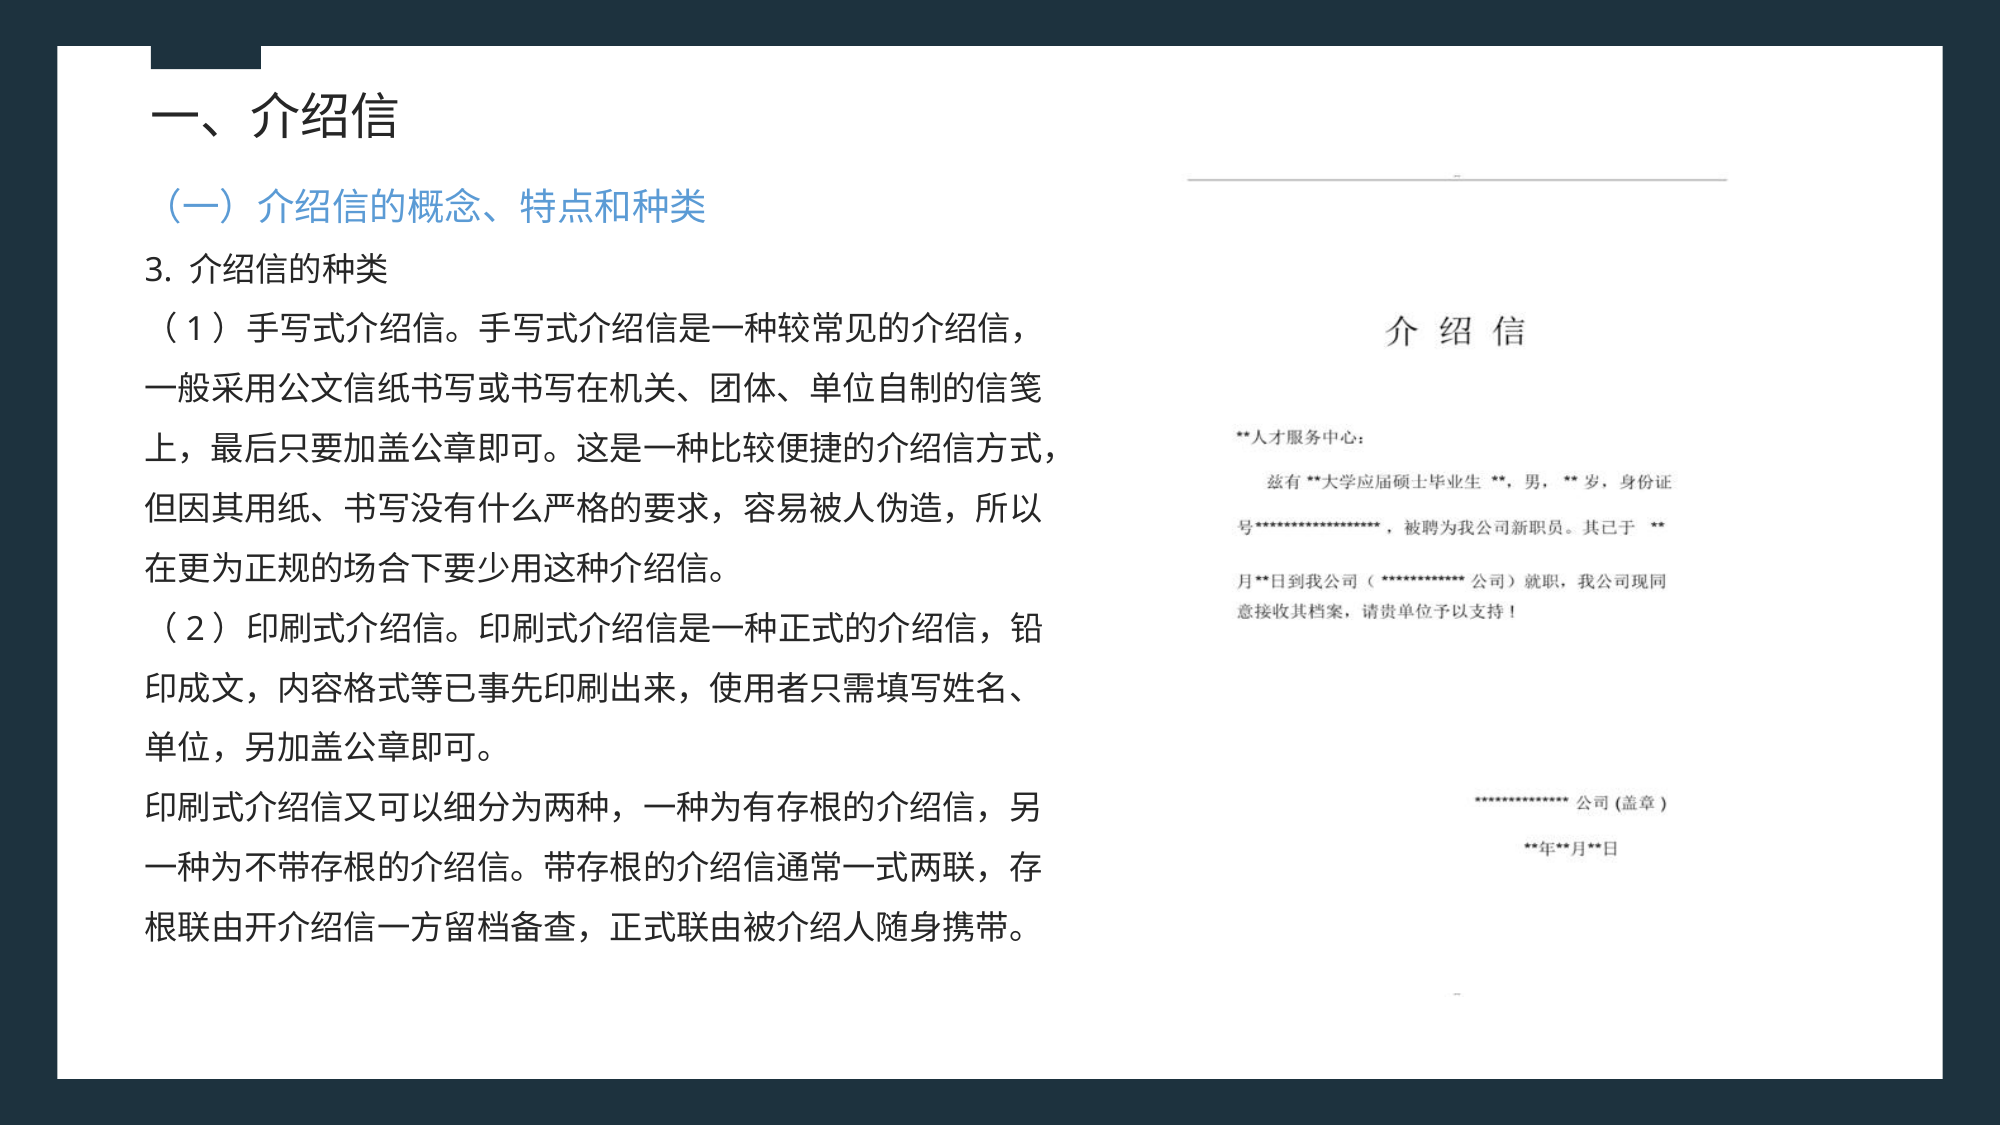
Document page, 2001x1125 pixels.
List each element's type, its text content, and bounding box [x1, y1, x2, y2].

picture [1141, 172, 1774, 997]
text_box （一）介绍信的概念、特点和种类 3. 介绍信的种类 （1）手写式介绍信。手写式介绍信是一种较常见的介绍信，一般采用公文信纸书写或书写在机关、团体、单位自制的信笺上，最后只要加盖公章即可。这是一种比较便捷的介绍信方式，但因其用纸、书写没有什么严格的要求，容易被人伪造，所以在更为正规的场合下要少用这种介绍信。 （2）印刷式介绍信。印刷式介绍信是一种正式的介绍信，铅印成文，内容格式等已事先印刷出来，使用者只需填写姓名、单位，另加盖公章即可。 印刷式介绍信又可以细分为两种，一种为有存根的介绍信，另一种为不带存根的介绍信。带存根的介绍信通常一式两联，存根联由开介绍信一方留档备查，正式联由被介绍人随身携带。 [129, 152, 1074, 954]
text_box 一、介绍信 [150, 77, 622, 152]
